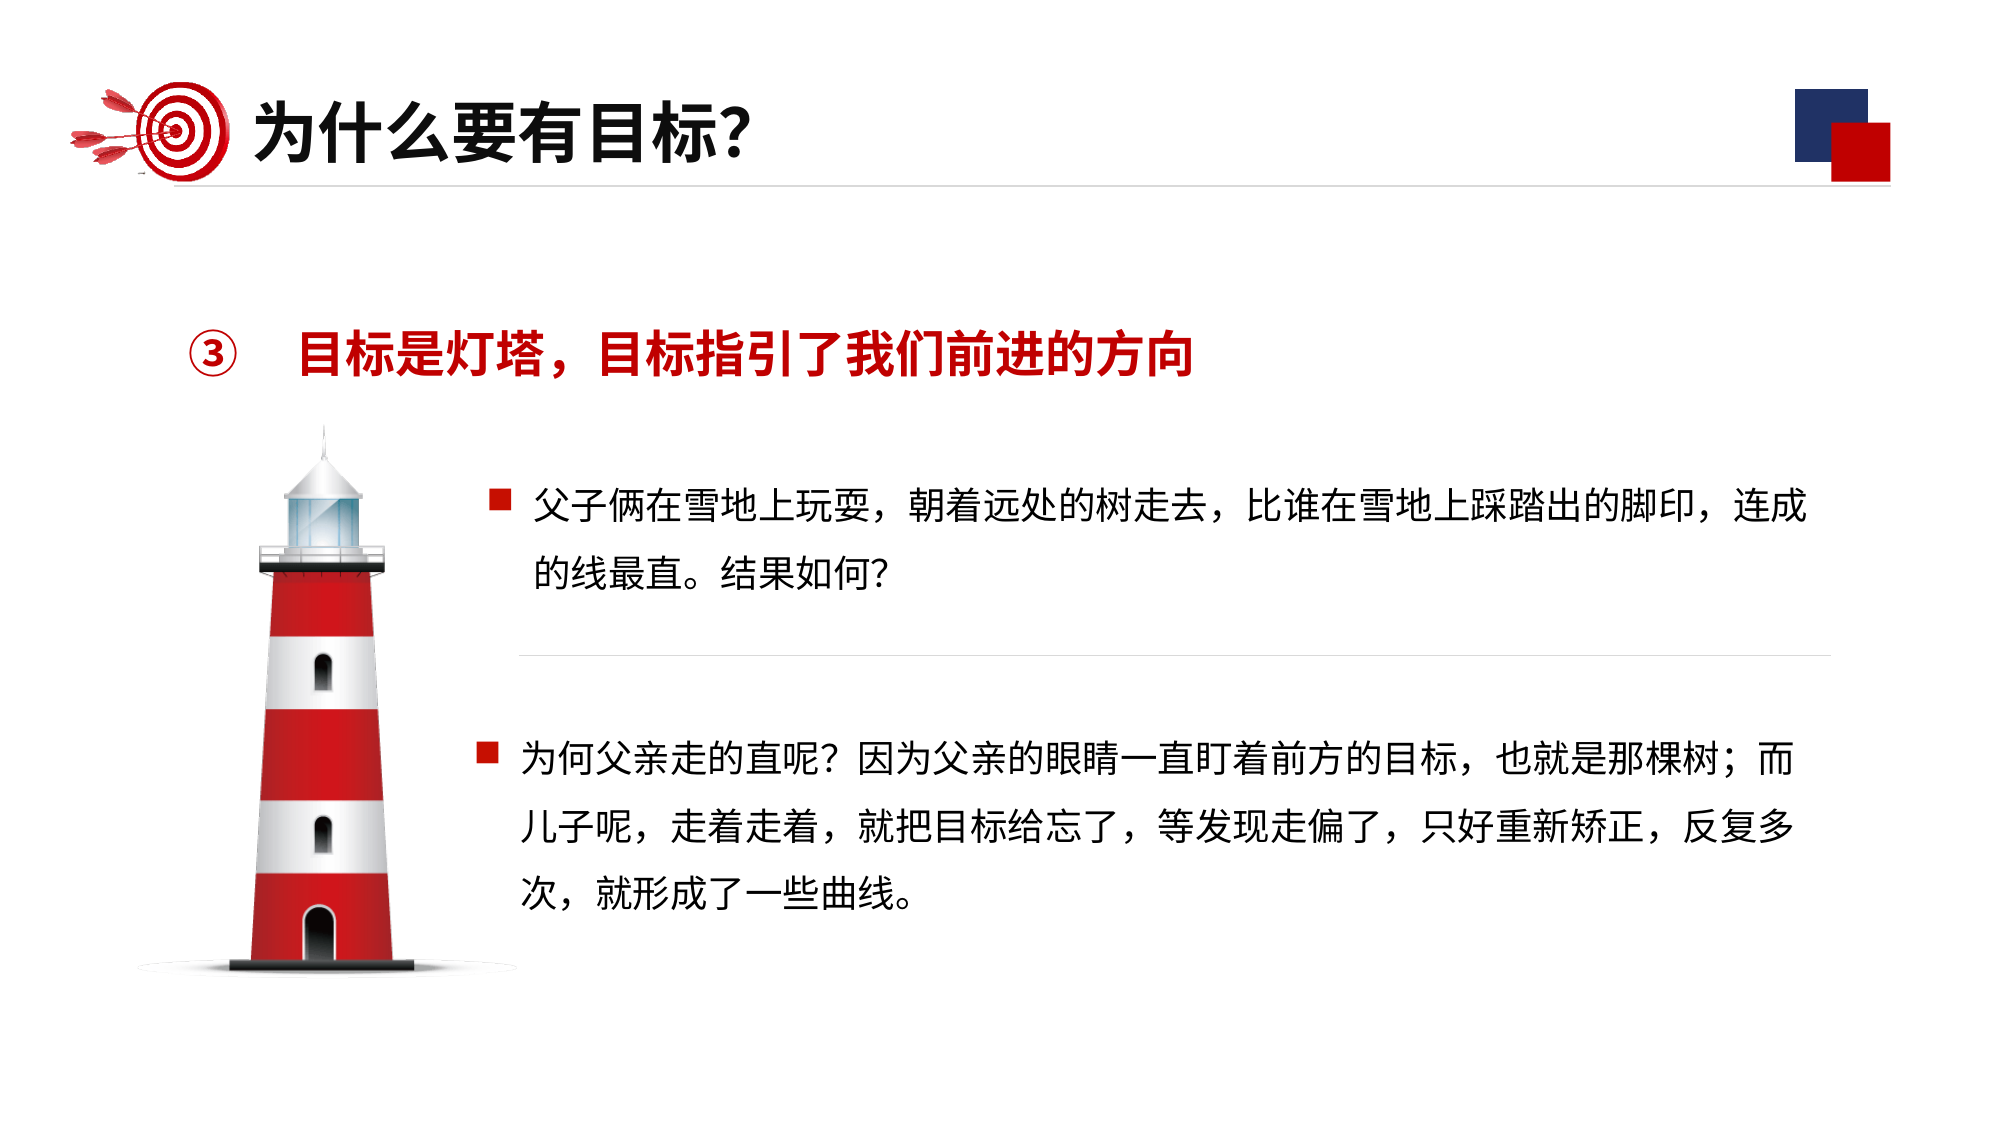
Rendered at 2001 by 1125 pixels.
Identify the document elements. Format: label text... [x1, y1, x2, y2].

text_box 为什么要有目标？ [236, 83, 800, 179]
text_box 为何父亲走的直呢？因为父亲的眼睛一直盯着前方的目标，也就是那棵树；而儿子呢，走着走着，就把目标给忘了，等发现走偏了，只好重新矫正，反复多次，就形成了一些曲线。 [610, 705, 1819, 923]
picture [66, 69, 234, 184]
text_box ③ 目标是灯塔，目标指引了我们前进的方向 [173, 314, 1237, 390]
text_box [1795, 89, 1891, 182]
text_box 父子俩在雪地上玩耍，朝着远处的树走去，比谁在雪地上踩踏出的脚印，连成的线最直。结果如何？ [610, 452, 1832, 602]
picture [0, 390, 610, 1018]
